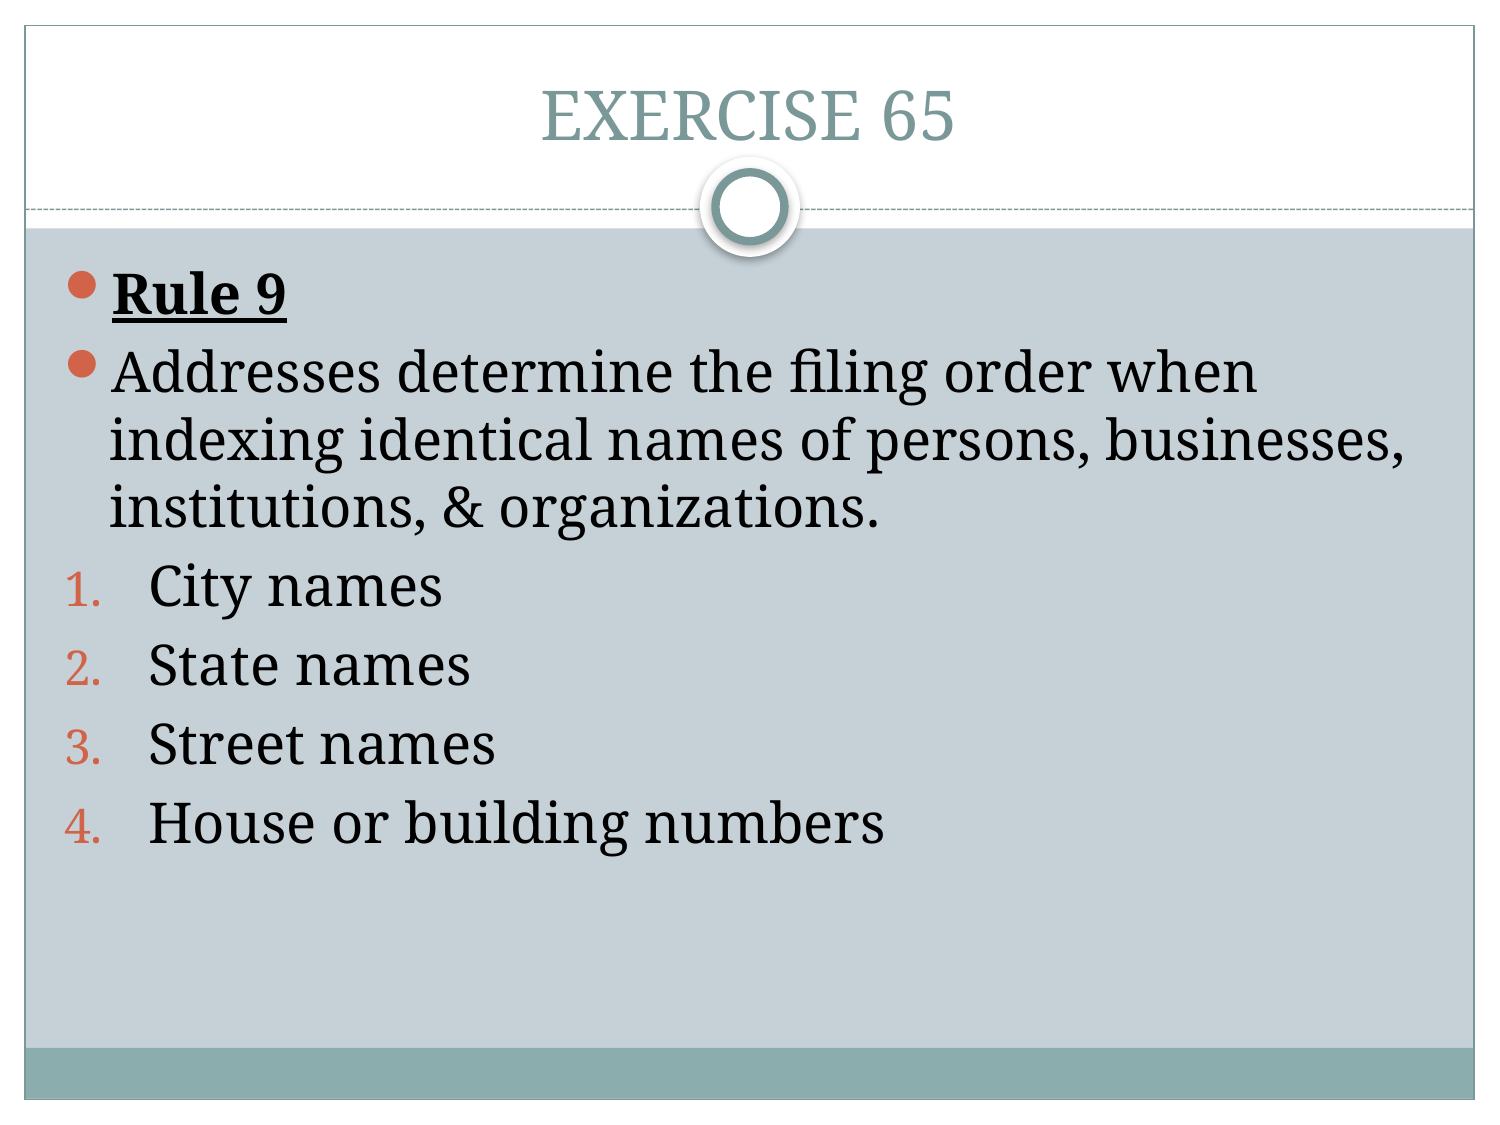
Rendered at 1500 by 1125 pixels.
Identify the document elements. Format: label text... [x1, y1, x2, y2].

list Rule 9 Addresses determine the filing order when indexing identical names of persons, businesses, institutions, & organizations. City names State names Street names House or building numbers [49, 250, 1445, 1001]
title EXERCISE 65 [49, 37, 1450, 162]
